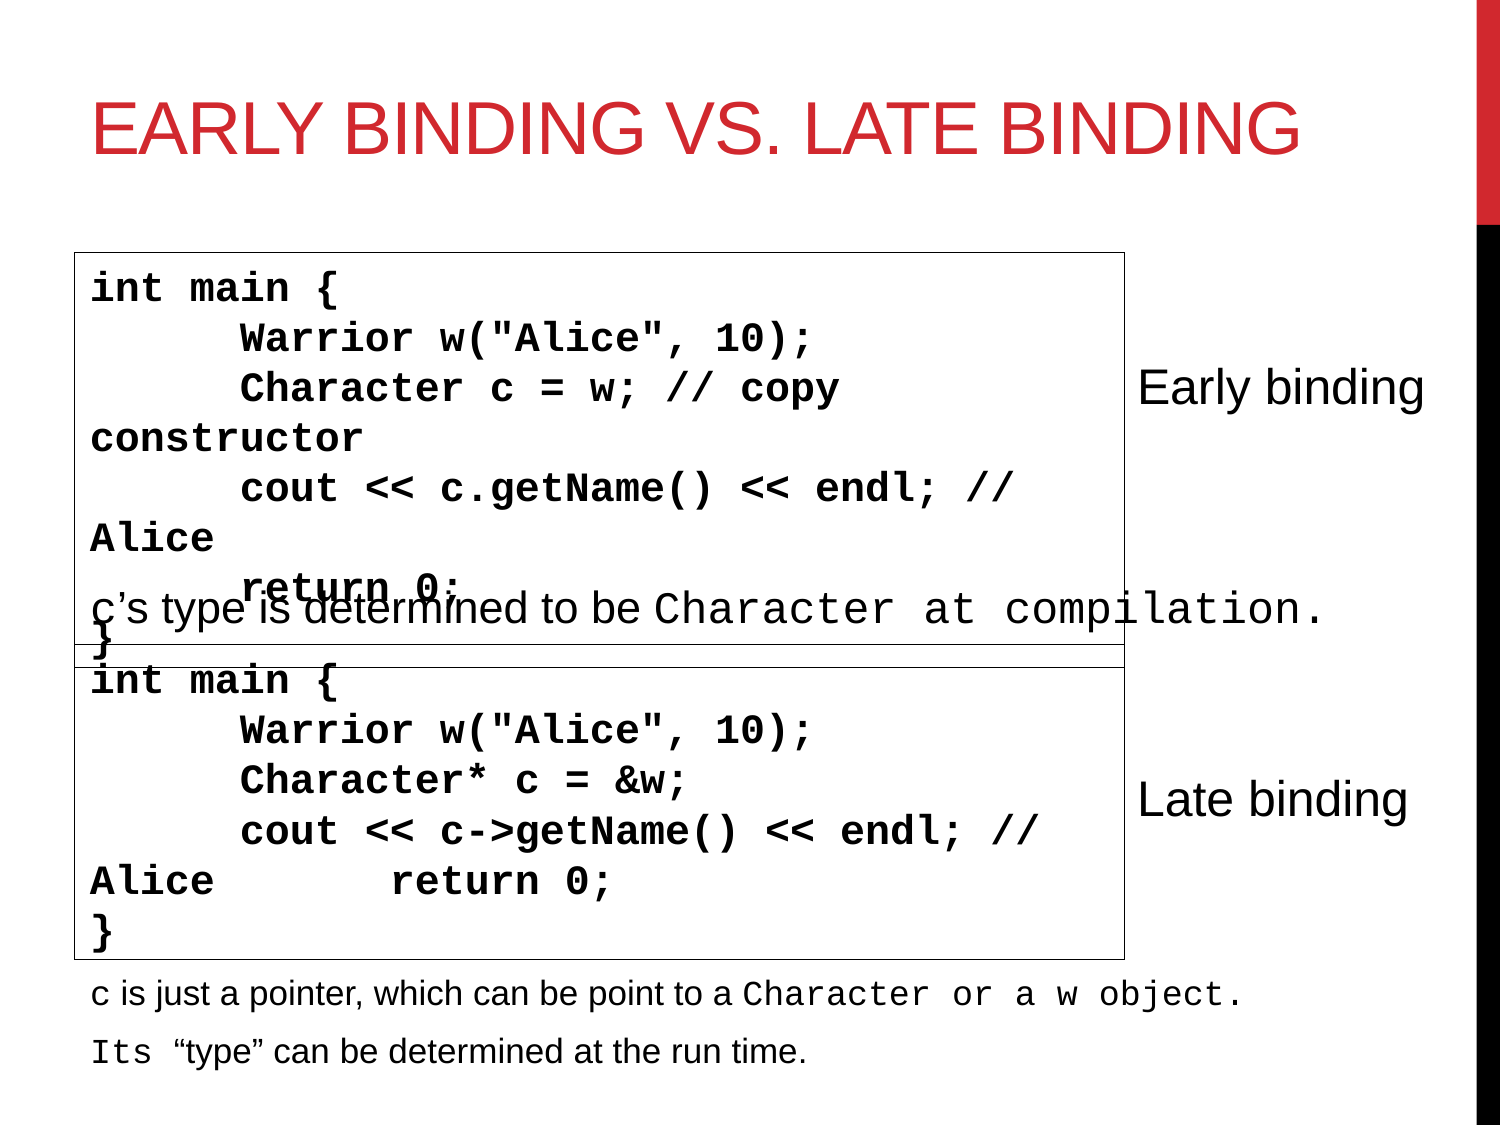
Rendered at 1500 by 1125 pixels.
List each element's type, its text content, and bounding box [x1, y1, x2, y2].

list c’s type is determined to be Character at compilation. [1125, 570, 1351, 643]
text_box int main { Warrior w("Alice", 10); Character* c = &w; cout << c->getName() << endl; // Alice return 0; } [74, 644, 1125, 960]
text_box Late binding [1122, 758, 1481, 870]
title Early binding vs. late binding [75, 25, 1403, 177]
text_box c is just a pointer, which can be point to a Character or a w object. Its “type” can be determined at the run time. [75, 963, 1351, 1107]
text_box int main { Warrior w("Alice", 10); Character c = w; // copy constructor cout << c.getName() << endl; // Alice return 0; } [74, 252, 1125, 644]
text_box Early binding [1122, 346, 1481, 459]
